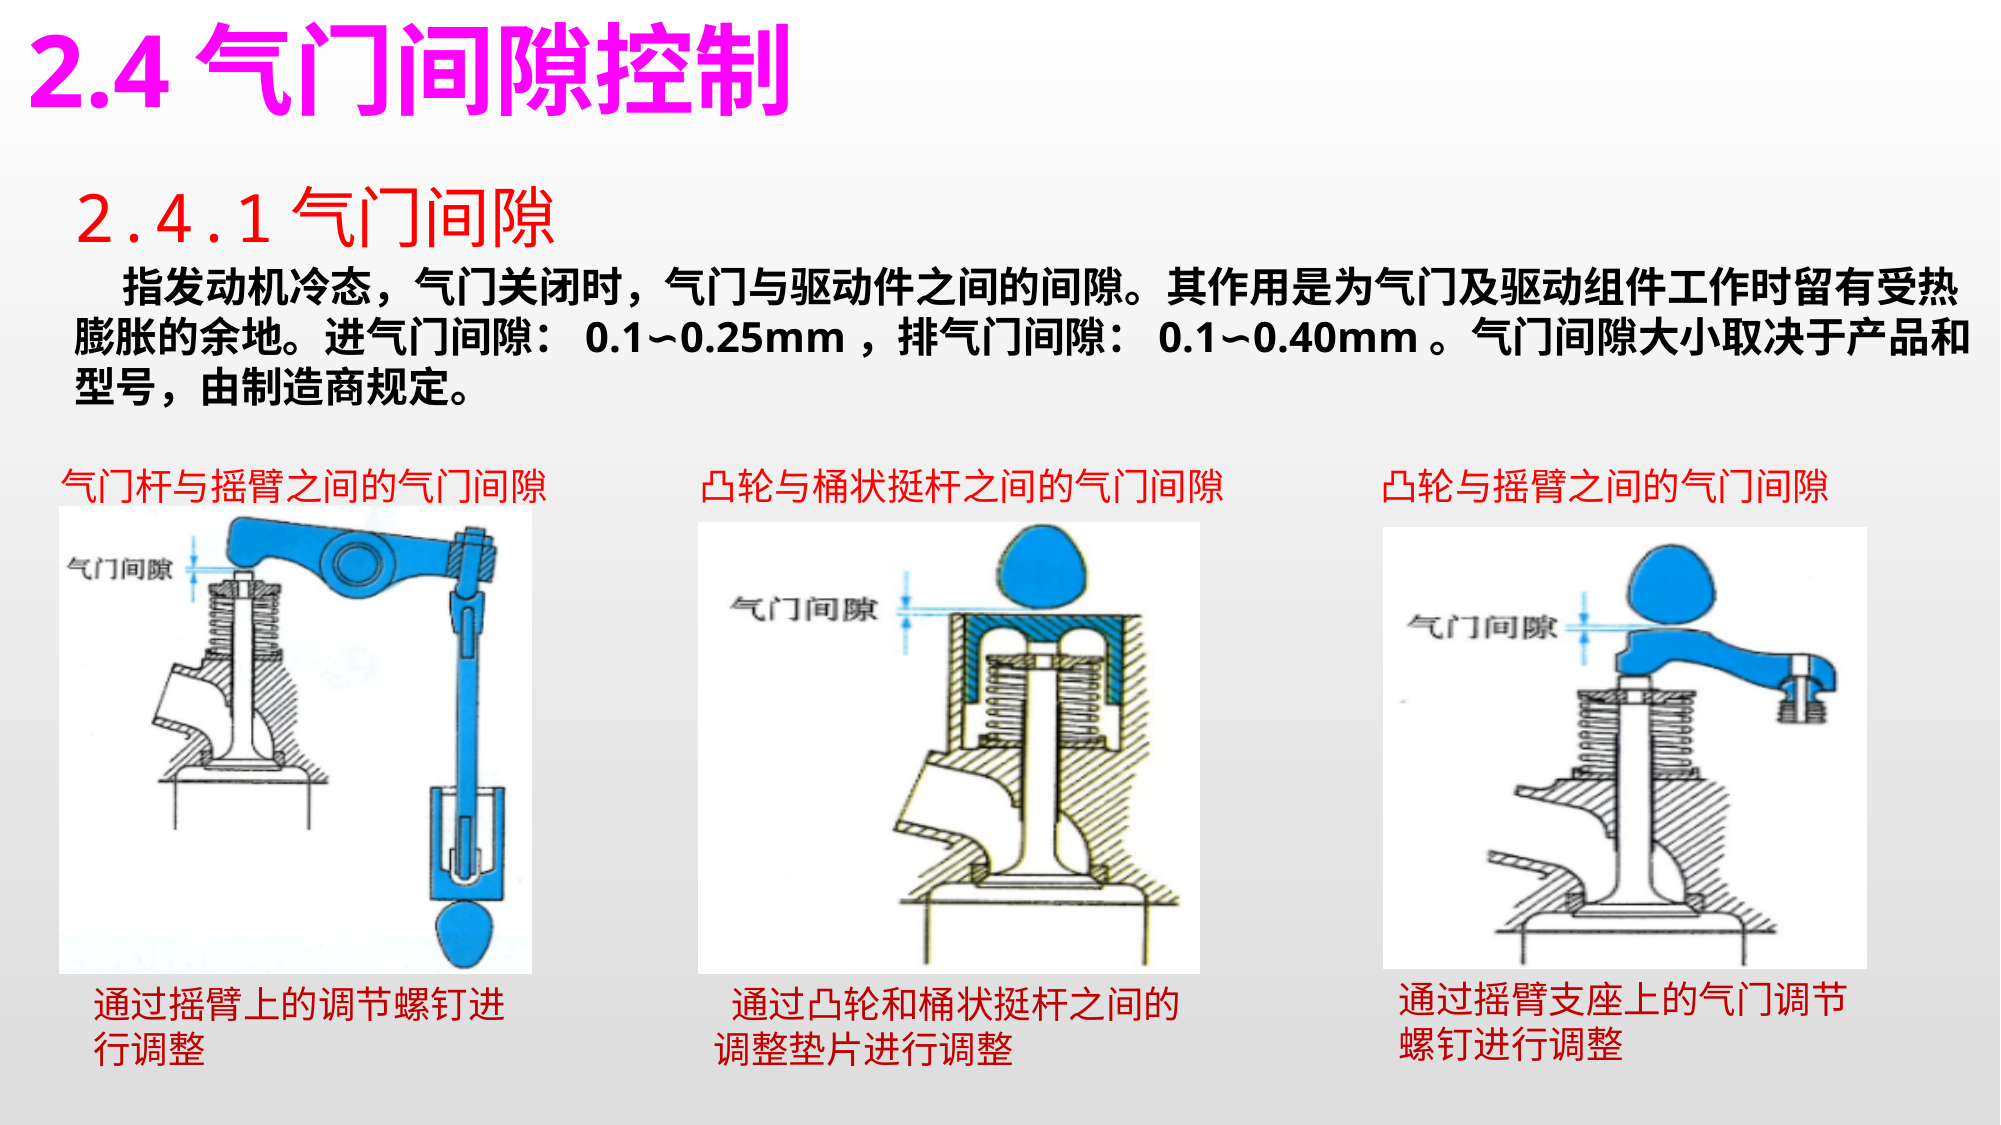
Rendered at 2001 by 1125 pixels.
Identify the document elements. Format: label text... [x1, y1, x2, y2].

text_box 凸轮与摇臂之间的气门间隙 [1365, 455, 1926, 515]
picture [59, 506, 532, 974]
text_box 气门杆与摇臂之间的气门间隙 [45, 455, 585, 515]
text_box 2.4气门间隙控制 [12, 0, 1288, 162]
text_box 通过摇臂支座上的气门调节螺钉进行调整 [1383, 969, 1867, 1074]
text_box 指发动机冷态，气门关闭时，气门与驱动件之间的间隙。其作用是为气门及驱动组件工作时留有受热膨胀的余地。进气门间隙：0.1∽0.25mm，排气门间隙：0.1∽0.40mm。气门间隙大小取决于产品和型号，由制造商规定。 [59, 253, 2000, 419]
text_box 通过凸轮和桶状挺杆之间的调整垫片进行调整 [698, 974, 1200, 1079]
text_box 凸轮与桶状挺杆之间的气门间隙 [684, 455, 1259, 515]
picture [698, 522, 1200, 974]
picture [1383, 527, 1867, 969]
text_box 2.4.1气门间隙 [59, 168, 786, 249]
text_box 通过摇臂上的调节螺钉进行调整 [78, 974, 532, 1079]
